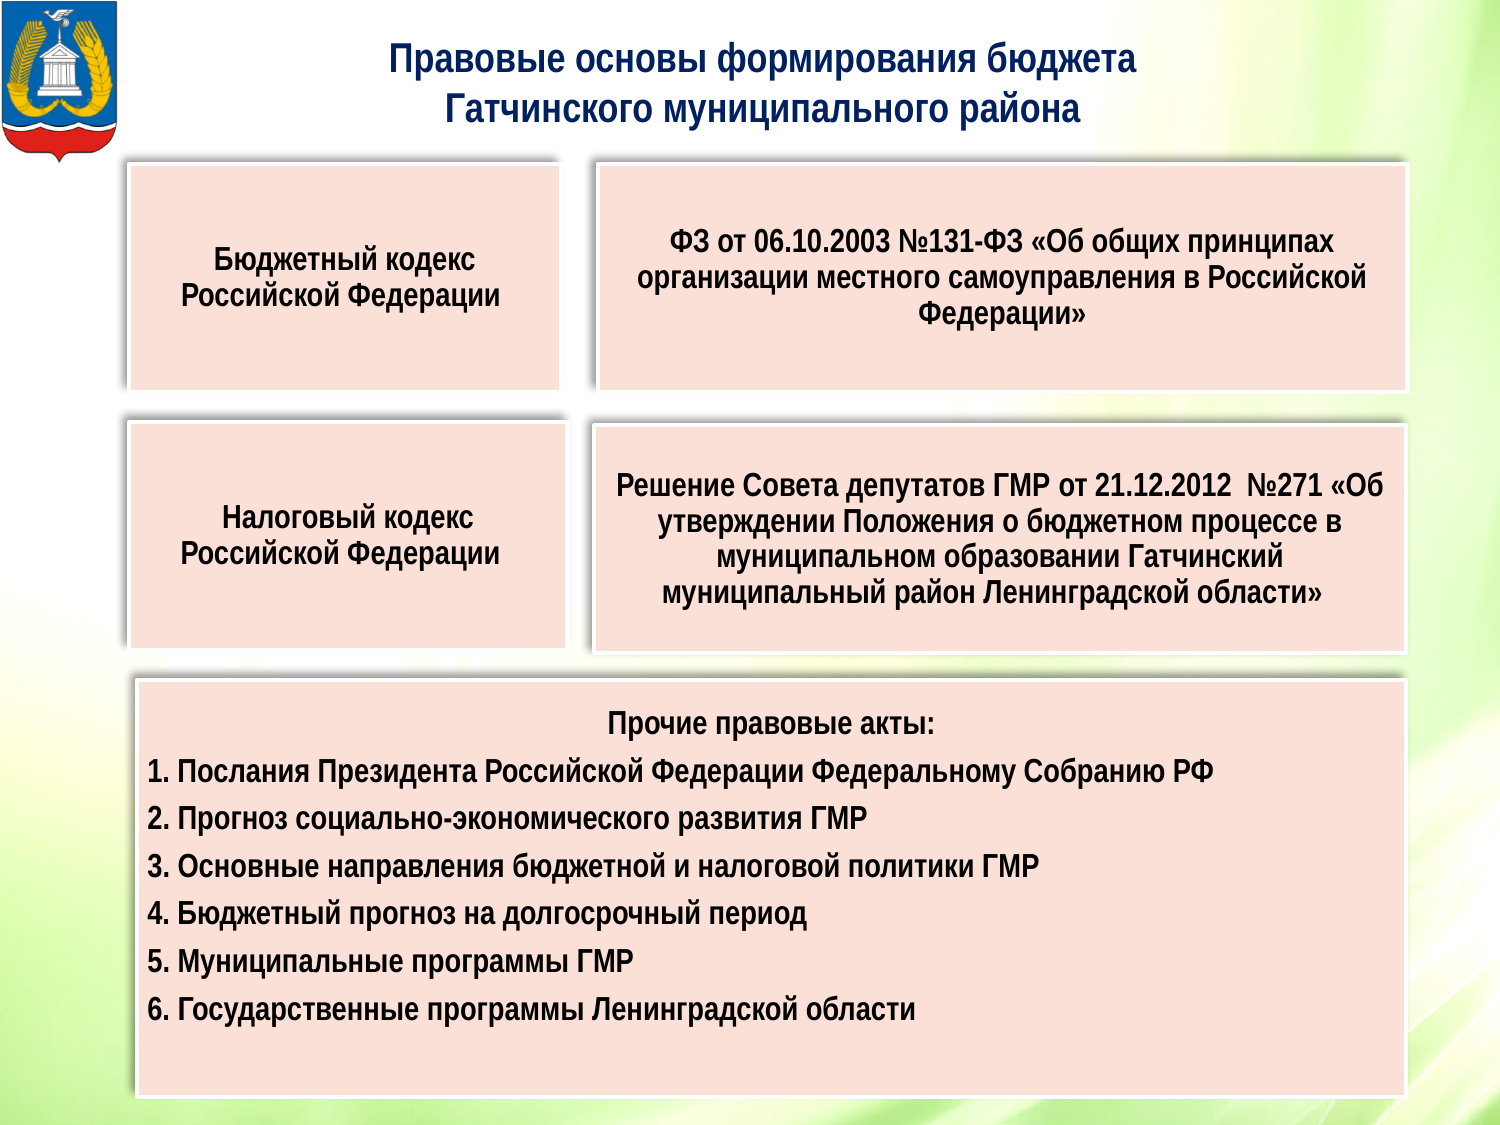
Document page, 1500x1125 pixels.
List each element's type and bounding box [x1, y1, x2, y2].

picture [0, 0, 1500, 1125]
text_box [70, 152, 1466, 1102]
